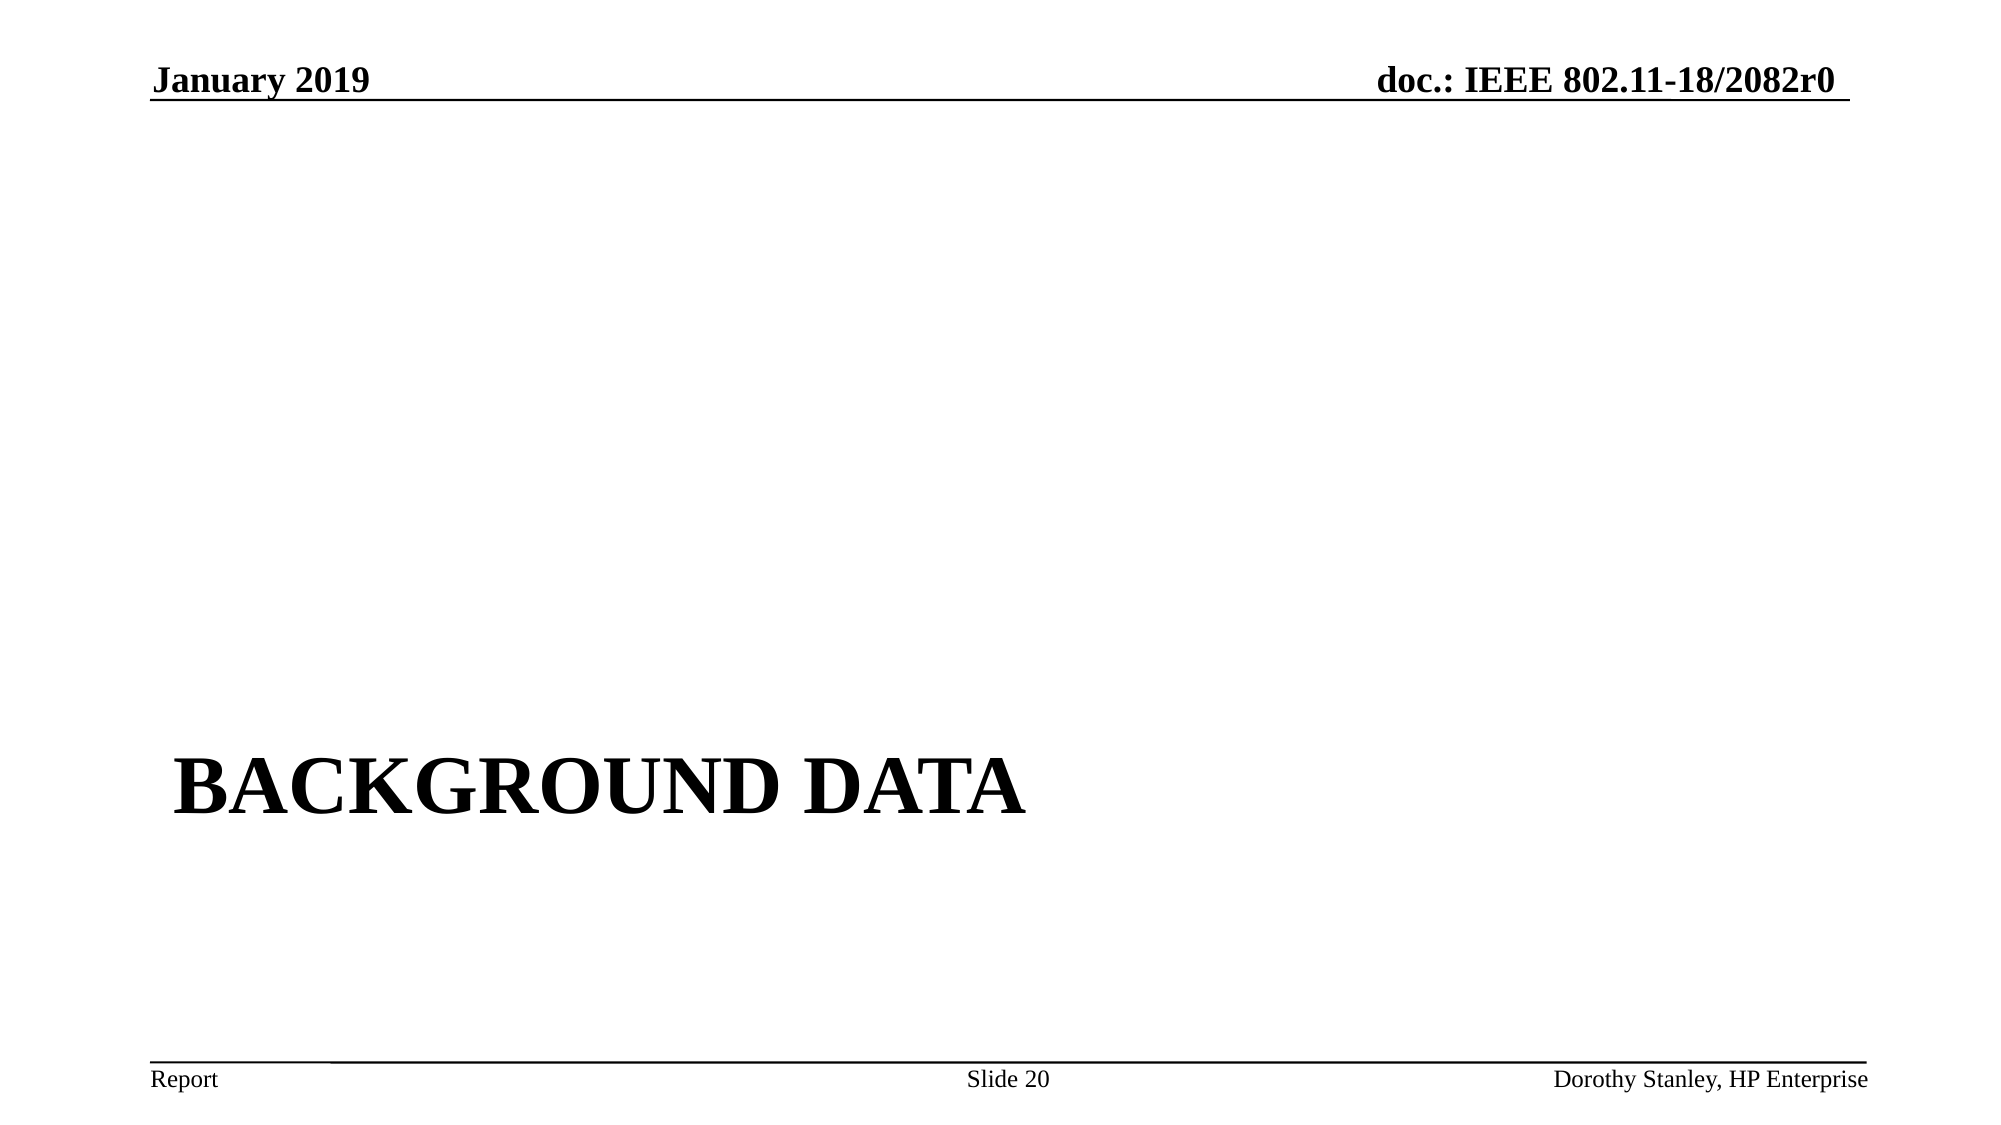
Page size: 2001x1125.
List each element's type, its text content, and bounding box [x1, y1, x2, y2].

title background data [157, 722, 1858, 947]
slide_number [152, 54, 406, 101]
footer Dorothy Stanley, HP Enterprise [1512, 1061, 1869, 1093]
slide_number Slide 20 [964, 1061, 1053, 1093]
